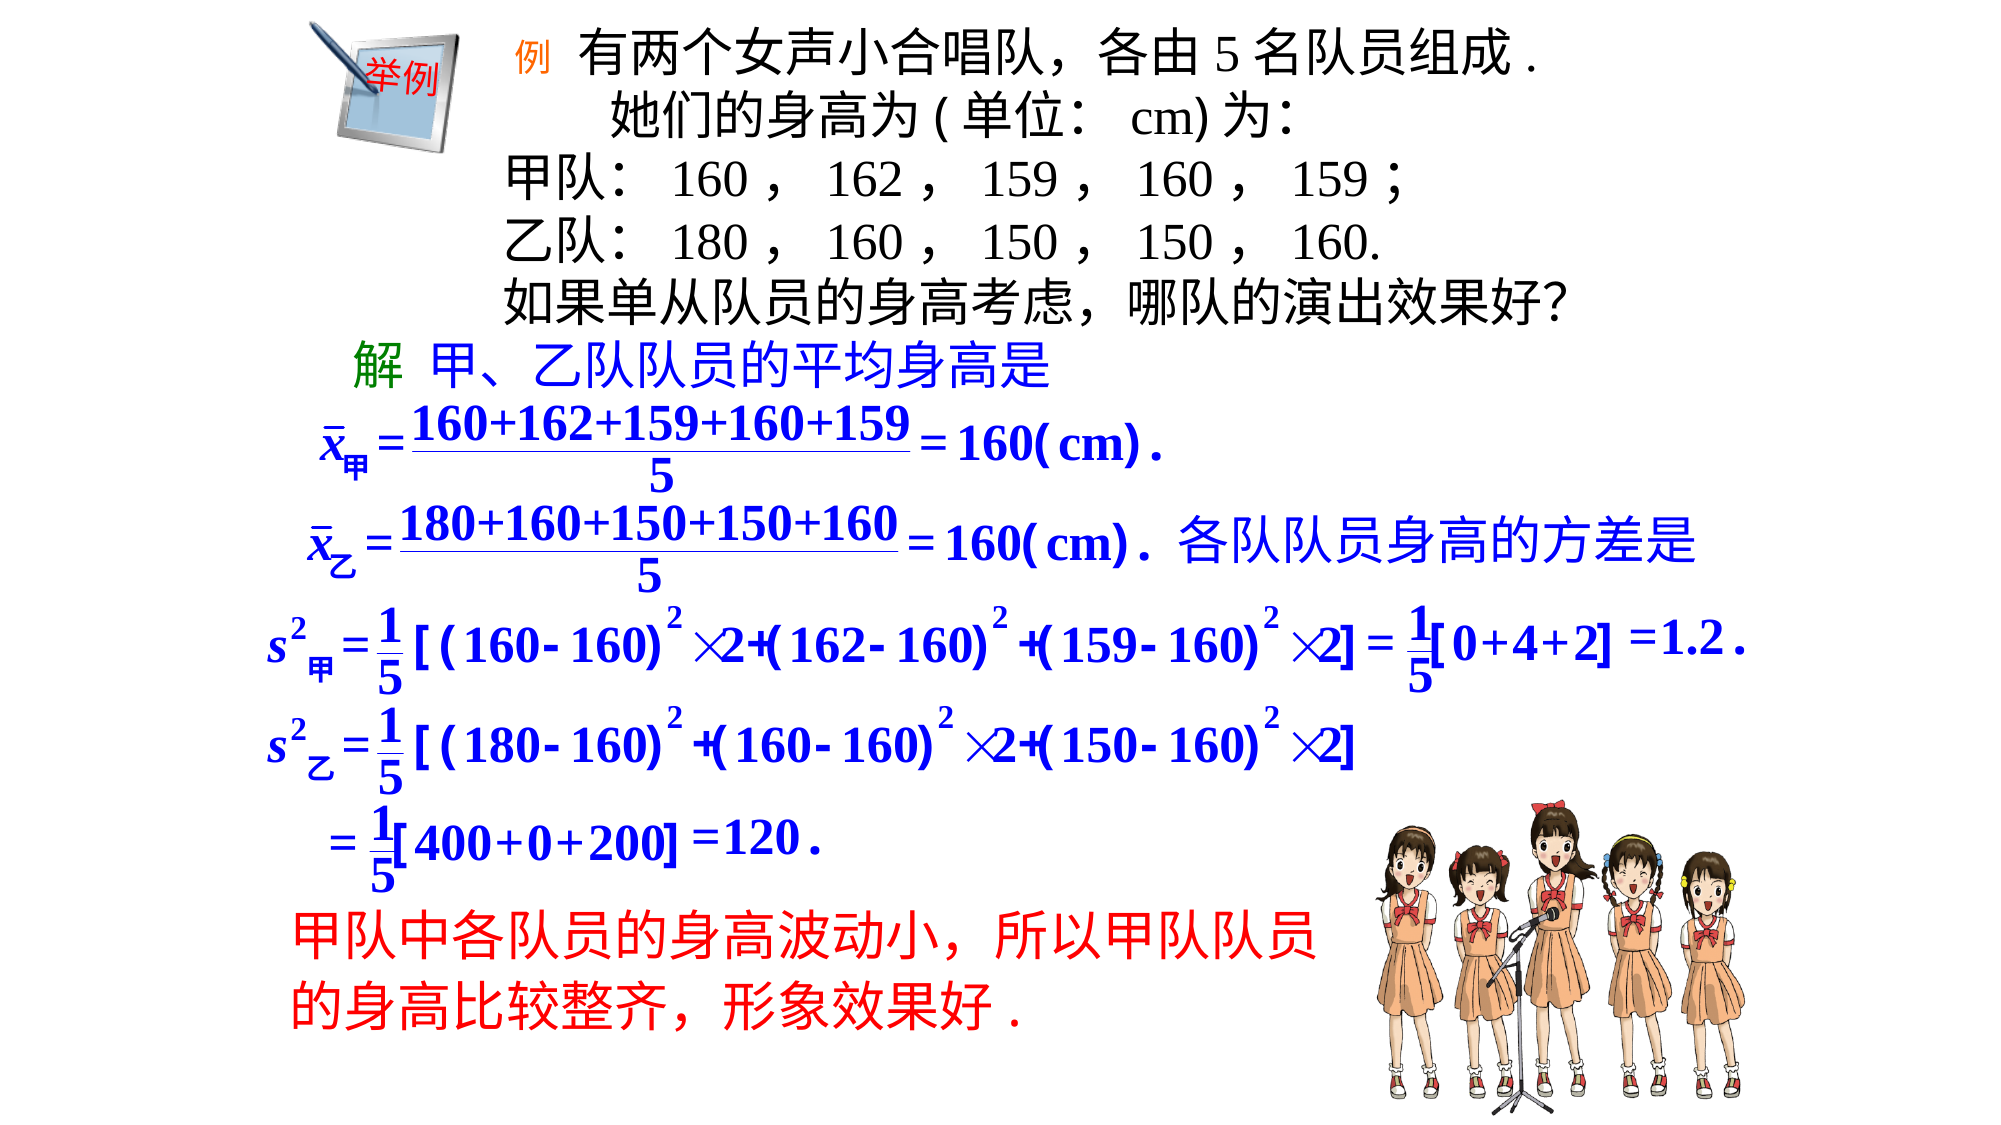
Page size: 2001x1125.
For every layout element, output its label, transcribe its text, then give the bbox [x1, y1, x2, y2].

text_box 各队队员身高的方差是 [1162, 499, 1738, 578]
text_box 解 甲、乙队队员的平均身高是 [337, 324, 1163, 399]
picture [1374, 799, 1747, 1116]
text_box 例 有两个女声小合唱队，各由5名队员组成. 她们的身高为(单位：cm)为： [536, 12, 1688, 153]
text_box 甲队：160，162，159，160，159； 乙队：180，160，150，150，160. 如果单从队员的身高考虑，哪队的演出效果好？ [487, 137, 1675, 340]
text_box 甲队中各队员的身高波动小，所以甲队队员 的身高比较整齐，形象效果好. [274, 887, 1335, 1046]
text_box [687, 812, 823, 861]
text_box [312, 399, 1165, 498]
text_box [262, 699, 1363, 800]
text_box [299, 499, 1153, 598]
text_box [299, 0, 536, 173]
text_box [262, 599, 1363, 699]
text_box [1624, 612, 1748, 661]
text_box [1362, 599, 1619, 698]
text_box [324, 799, 686, 898]
